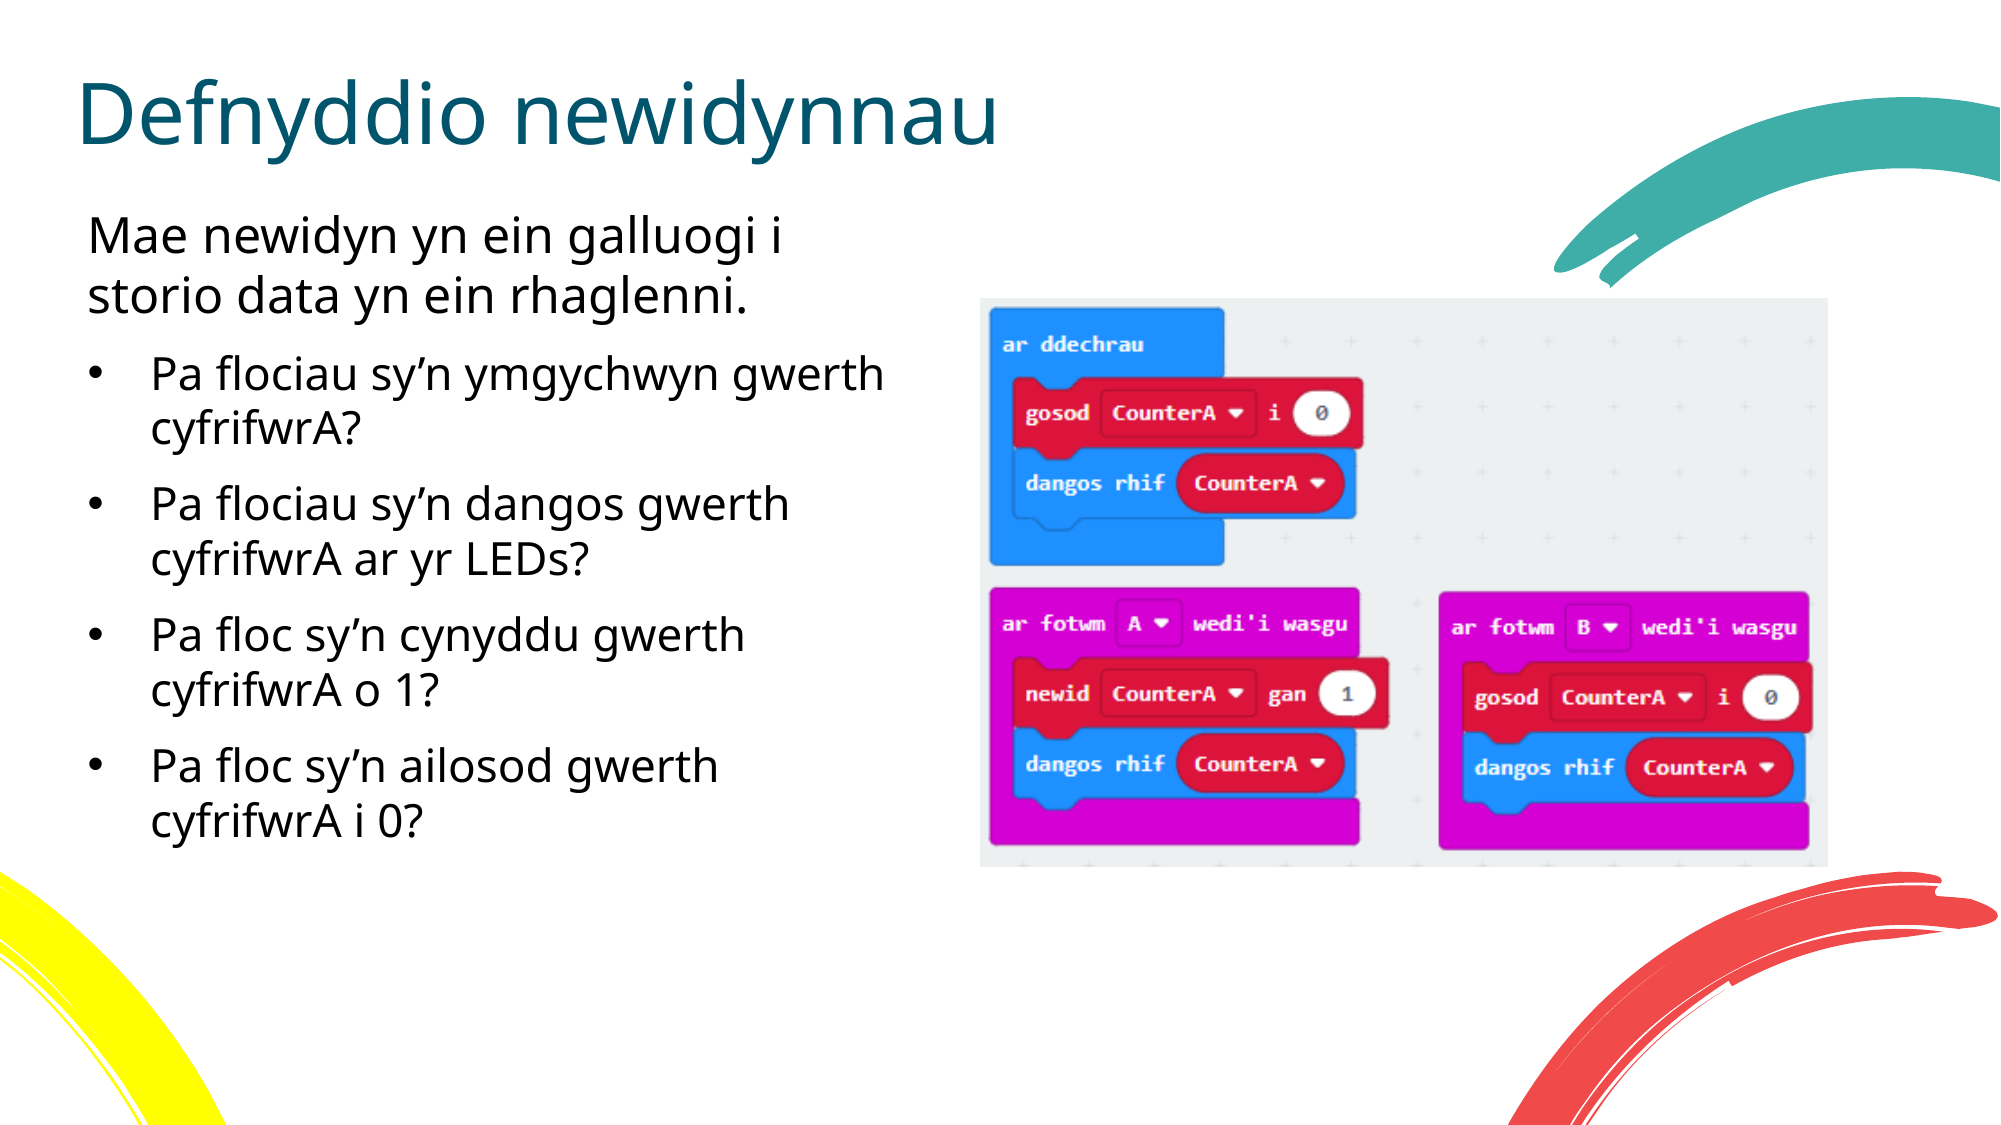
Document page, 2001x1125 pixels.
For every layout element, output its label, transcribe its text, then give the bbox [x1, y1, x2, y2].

title Defnyddio newidynnau [55, 50, 1828, 184]
picture [980, 298, 1829, 868]
list Mae newidyn yn ein galluogi i storio data yn ein rhaglenni. Pa flociau sy’n ymgychwyn gwerth cyfrifwrA? Pa flociau sy’n dangos gwerth cyfrifwrA ar yr LEDs? Pa floc sy’n cynyddu gwerth cyfrifwrA o 1? Pa floc sy’n ailosod gwerth cyfrifwrA i 0? [55, 183, 919, 983]
